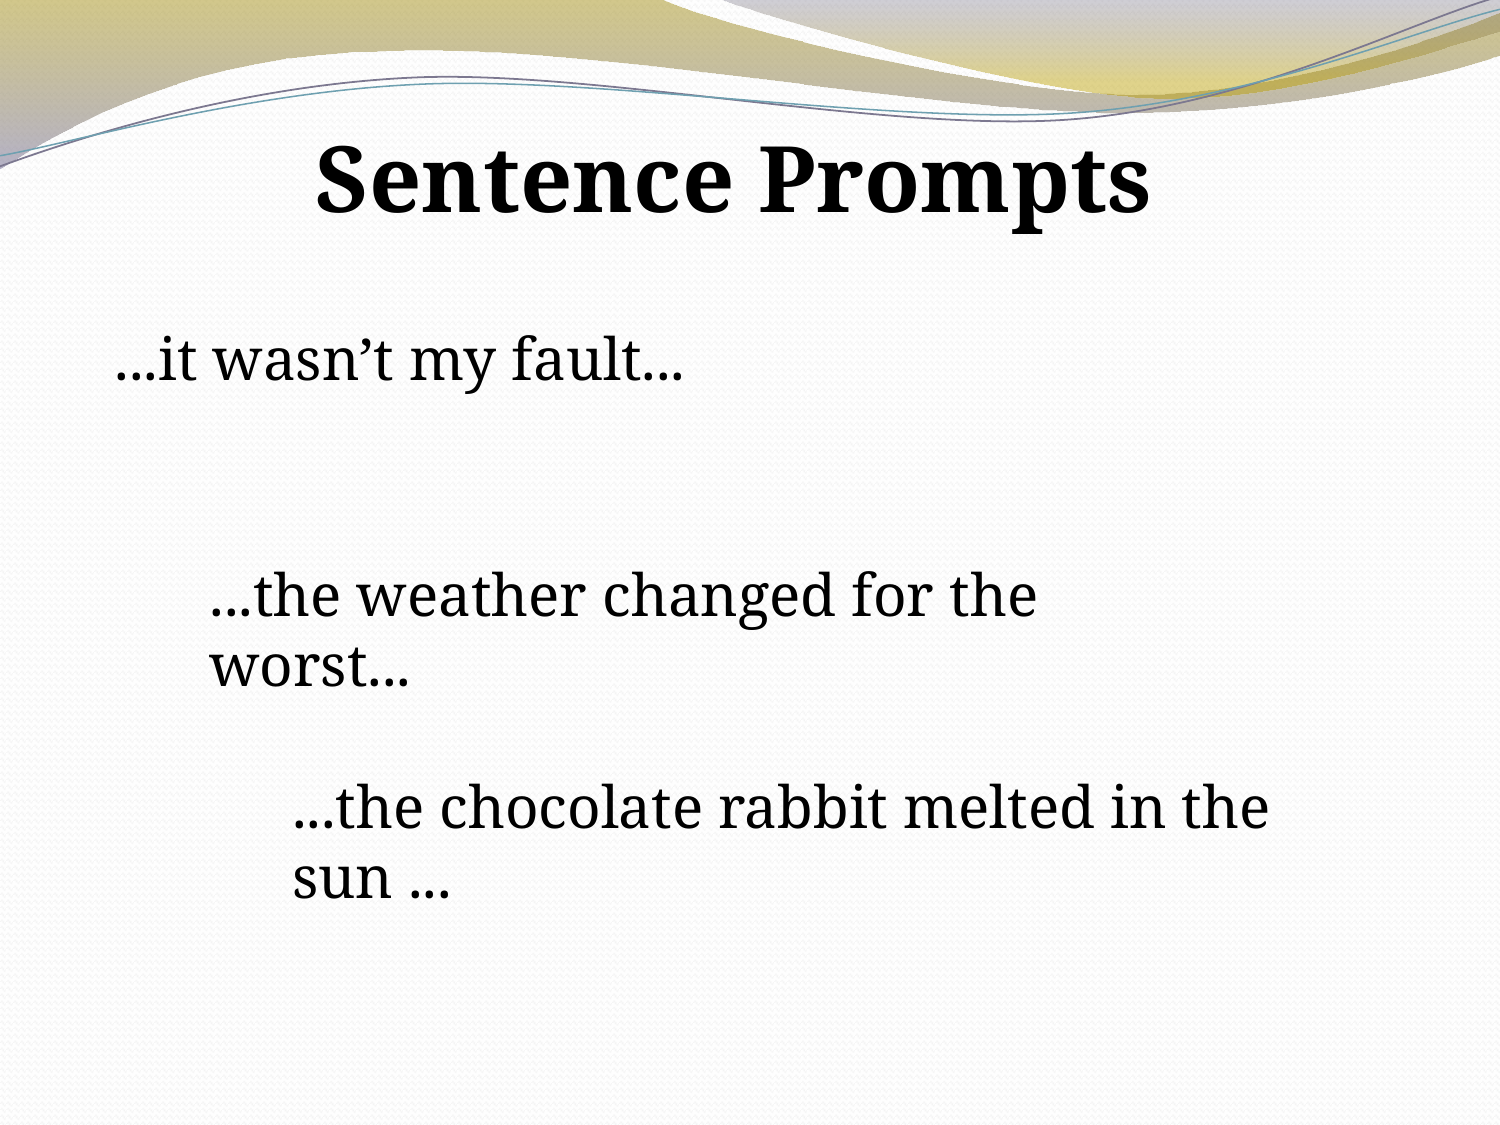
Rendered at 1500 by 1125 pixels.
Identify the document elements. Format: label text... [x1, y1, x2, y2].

text_box ...the chocolate rabbit melted in the sun ... [277, 763, 1388, 918]
text_box Sentence Prompts [301, 113, 1258, 239]
text_box ...it wasn’t my fault... [100, 314, 939, 400]
text_box ...the weather changed for the worst... [194, 550, 1270, 706]
